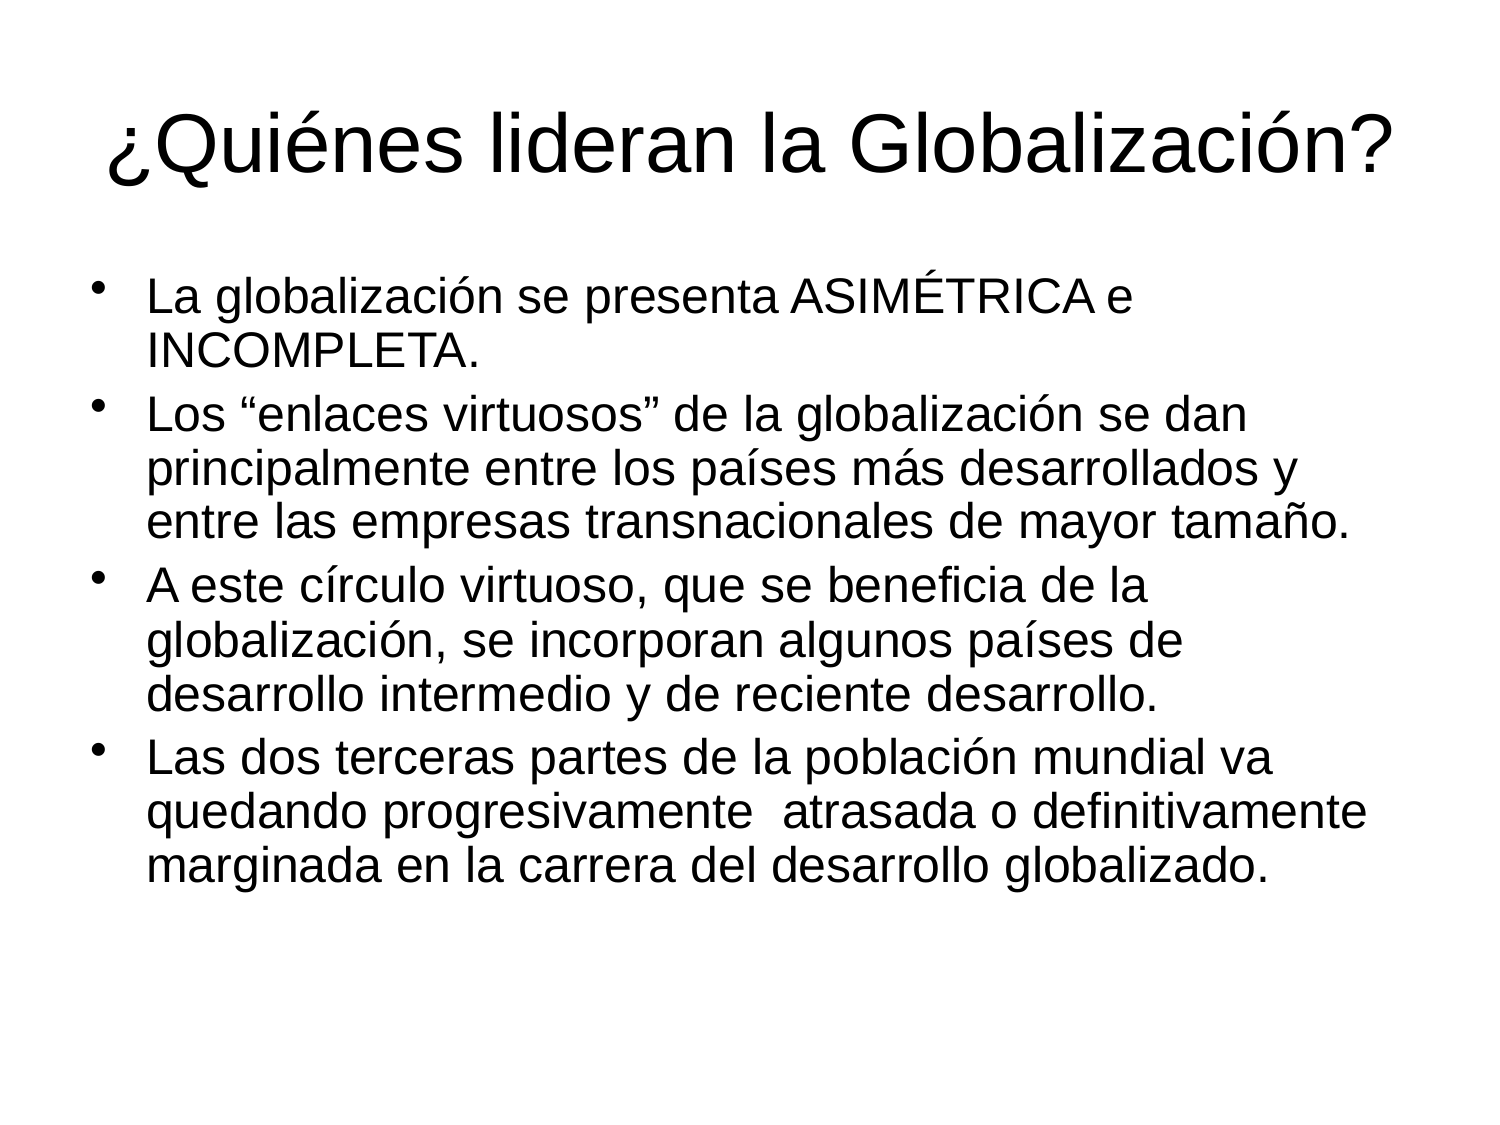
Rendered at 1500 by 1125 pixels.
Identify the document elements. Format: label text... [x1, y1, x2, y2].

list La globalización se presenta ASIMÉTRICA e INCOMPLETA. Los “enlaces virtuosos” de la globalización se dan principalmente entre los países más desarrollados y entre las empresas transnacionales de mayor tamaño. A este círculo virtuoso, que se beneficia de la globalización, se incorporan algunos países de desarrollo intermedio y de reciente desarrollo. Las dos terceras partes de la población mundial va quedando progresivamente atrasada o definitivamente marginada en la carrera del desarrollo globalizado. [74, 262, 1426, 1006]
title ¿Quiénes lideran la Globalización? [74, 44, 1426, 233]
